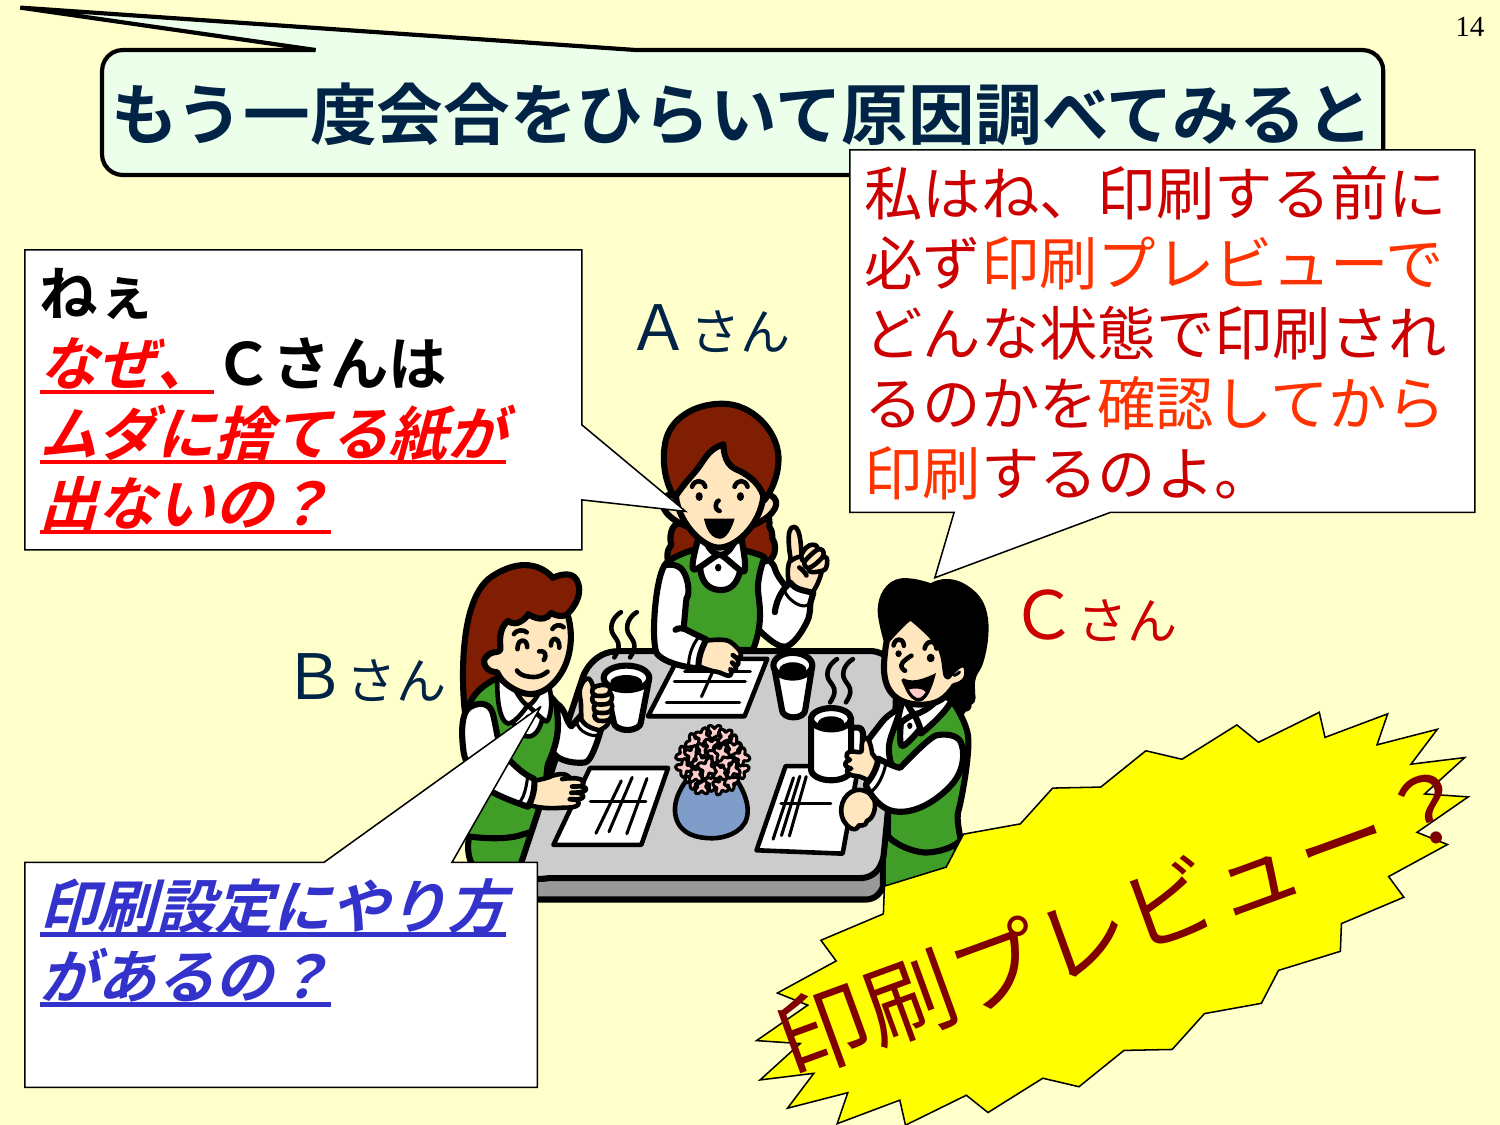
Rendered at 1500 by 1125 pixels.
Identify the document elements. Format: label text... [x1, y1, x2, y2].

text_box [724, 774, 1500, 1063]
text_box [1250, 671, 1484, 773]
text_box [849, 149, 1476, 663]
text_box [785, 1075, 810, 1098]
slide_number 14 [1187, 0, 1500, 75]
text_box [24, 624, 538, 1088]
picture [449, 399, 999, 906]
text_box もう一度会合をひらいて原因調べてみると [20, 7, 1384, 176]
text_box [24, 249, 801, 551]
